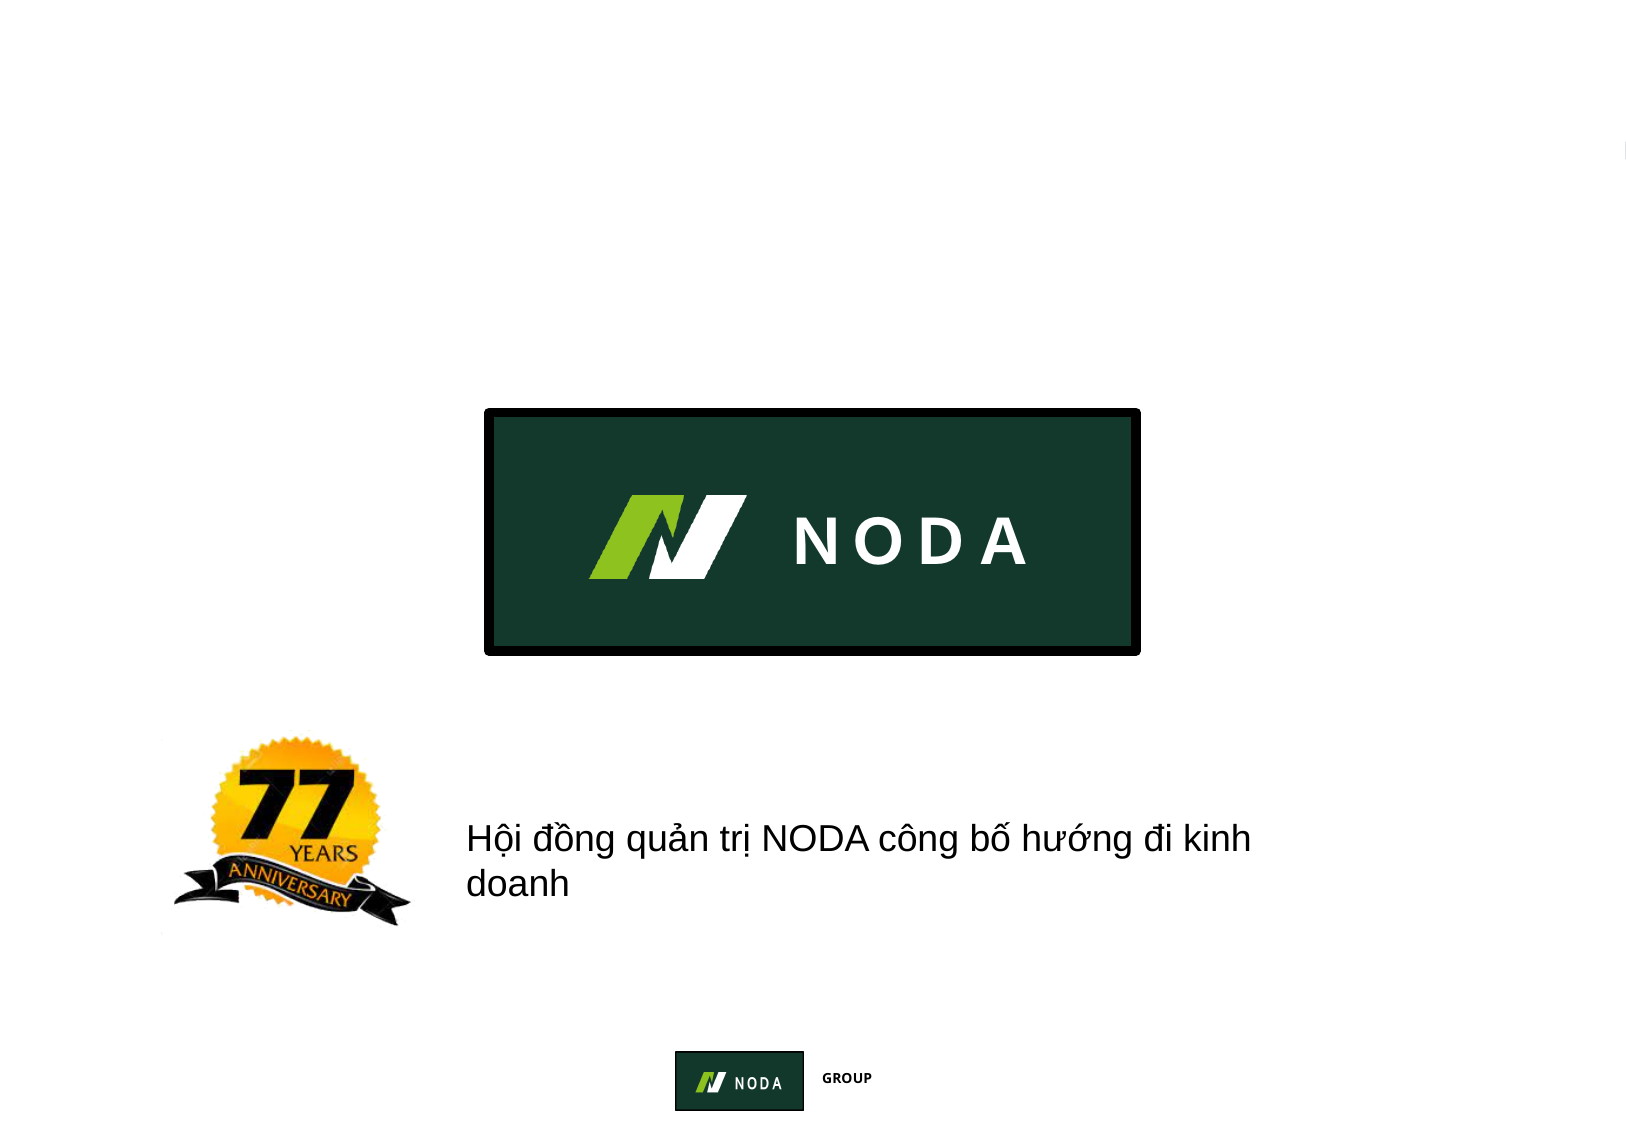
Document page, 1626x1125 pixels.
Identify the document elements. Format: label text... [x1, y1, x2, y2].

text_box Hội đồng quản trị NODA công bố hướng đi kinh doanh [451, 806, 1309, 911]
picture [675, 1051, 804, 1111]
picture [160, 730, 420, 937]
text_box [488, 412, 1137, 652]
text_box [0, 66, 1625, 1024]
